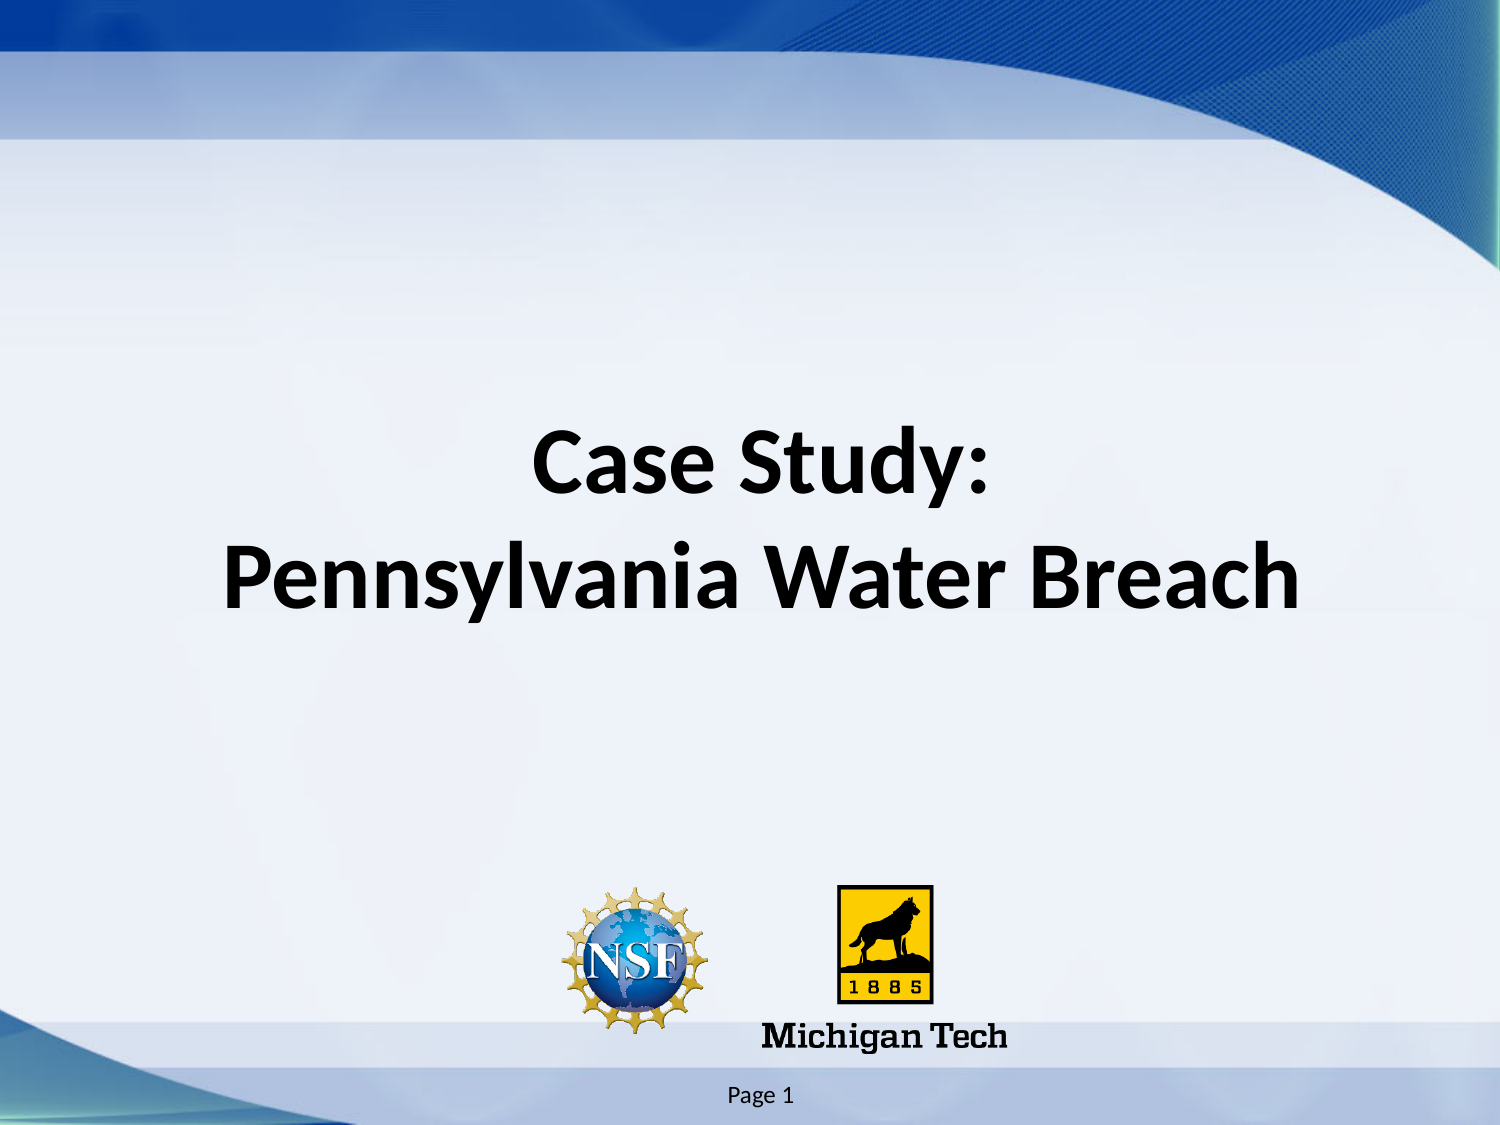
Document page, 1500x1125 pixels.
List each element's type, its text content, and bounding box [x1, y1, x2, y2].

title Case Study: Pennsylvania Water Breach [125, 249, 1400, 776]
picture [0, 0, 1500, 1125]
